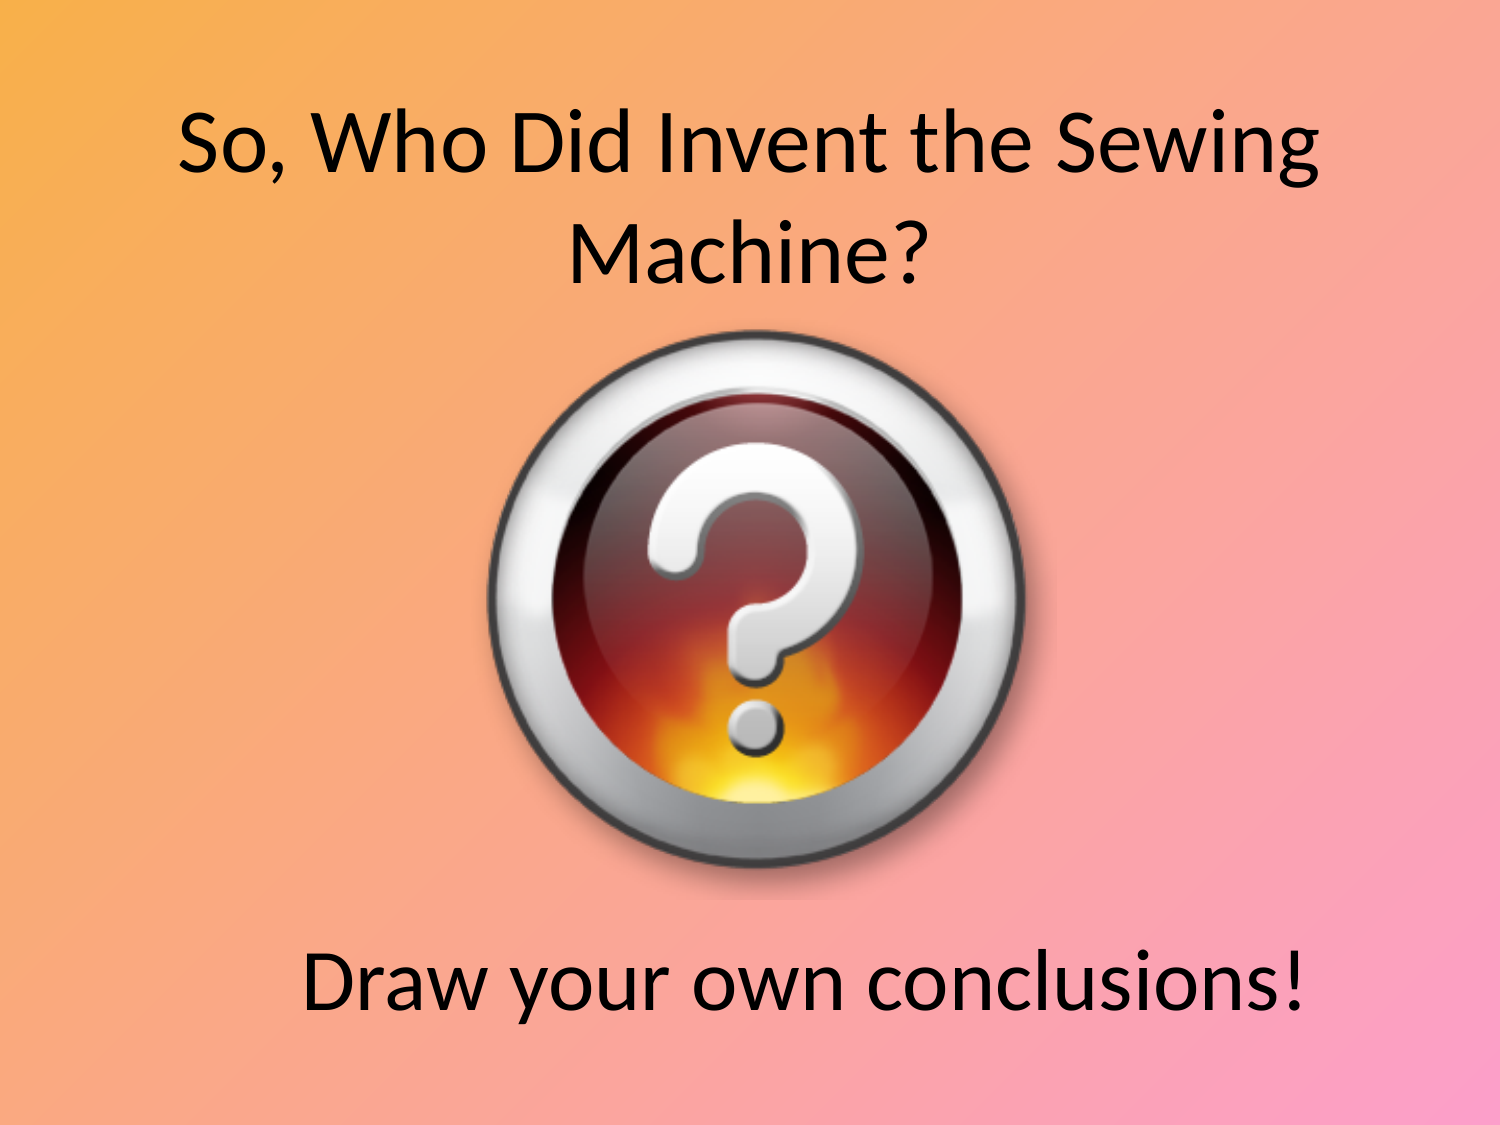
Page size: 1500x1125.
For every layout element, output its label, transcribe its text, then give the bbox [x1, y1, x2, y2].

list Draw your own conclusions! [275, 914, 1338, 1063]
picture [455, 299, 1057, 901]
title So, Who Did Invent the Sewing Machine? [75, 45, 1425, 338]
